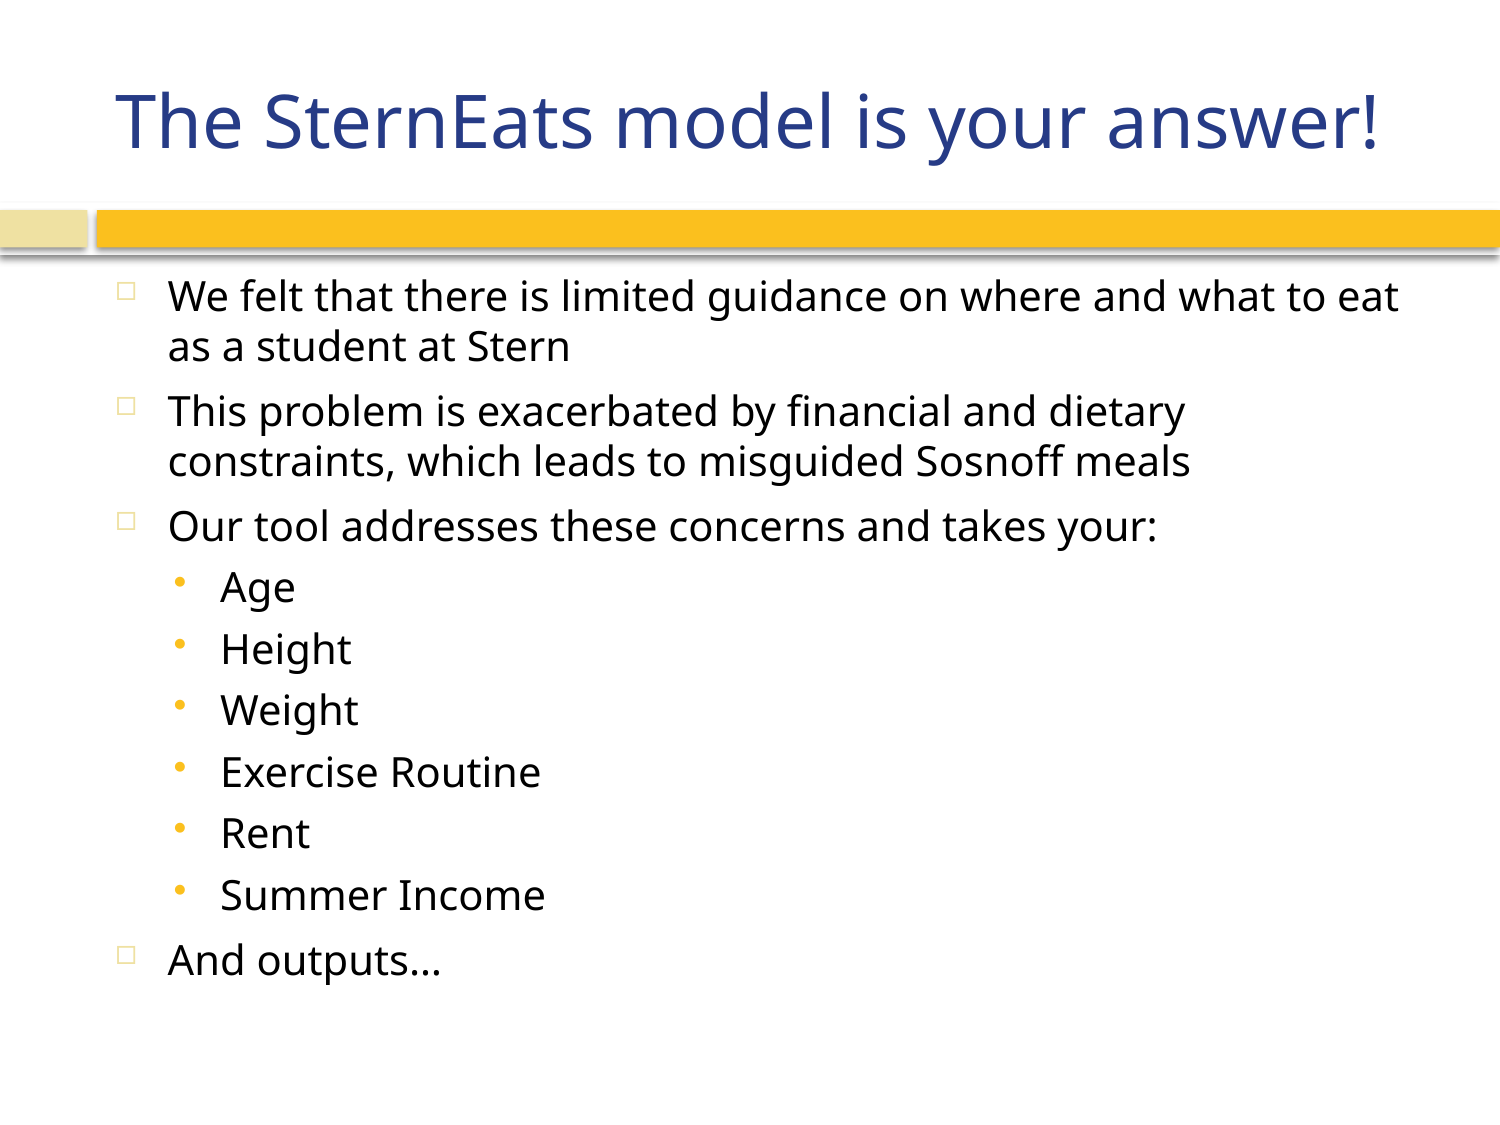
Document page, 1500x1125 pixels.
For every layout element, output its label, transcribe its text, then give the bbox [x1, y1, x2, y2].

title The SternEats model is your answer! [100, 37, 1438, 200]
list We felt that there is limited guidance on where and what to eat as a student at Stern This problem is exacerbated by financial and dietary constraints, which leads to misguided Sosnoff meals Our tool addresses these concerns and takes your: Age Height Weight Exercise Routine Rent Summer Income And outputs… [100, 262, 1438, 1050]
